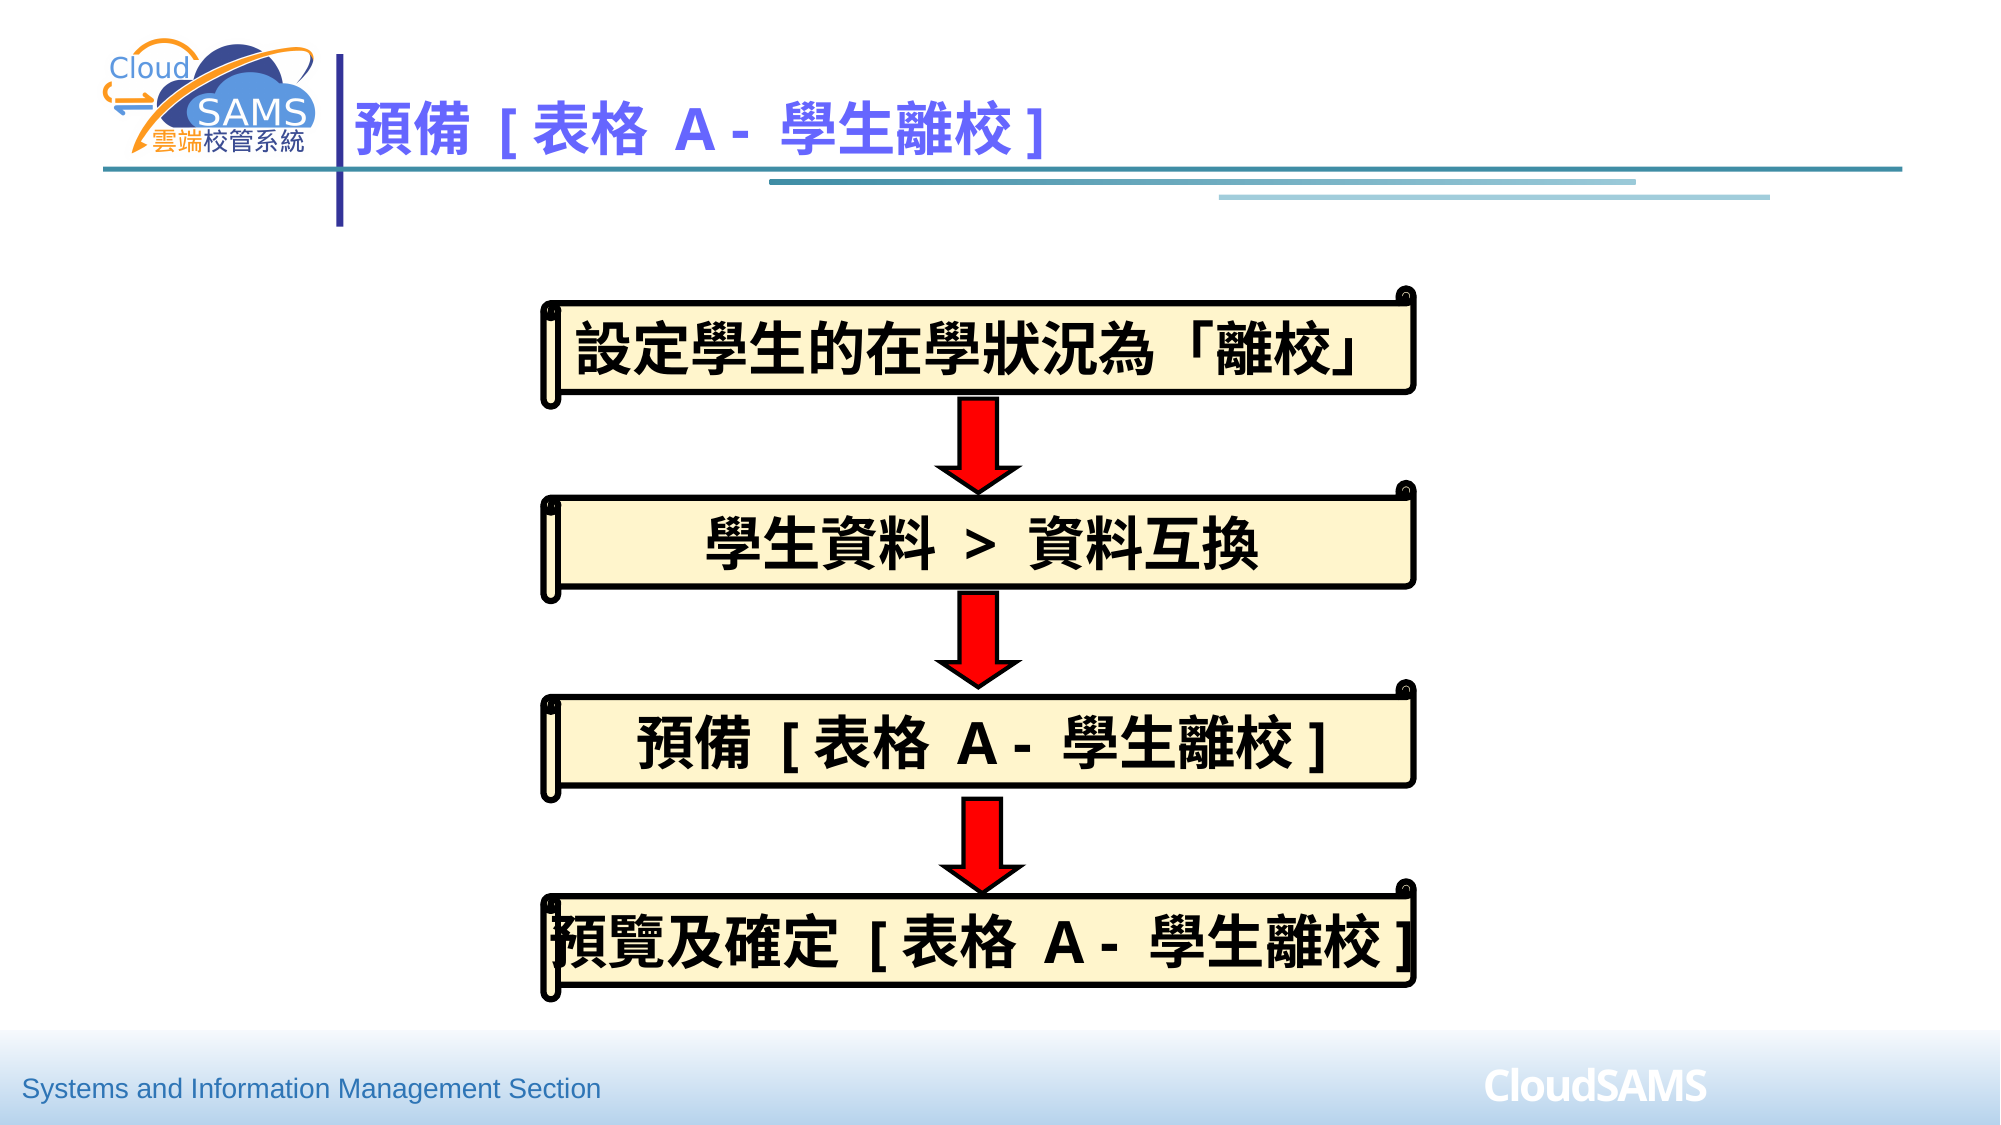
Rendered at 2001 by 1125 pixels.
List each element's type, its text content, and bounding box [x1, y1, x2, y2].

text_box [940, 398, 1016, 493]
text_box 預備 [表格 A - 學生離校] [543, 682, 1414, 801]
text_box [940, 592, 1016, 688]
text_box 預覽及確定 [表格 A - 學生離校] [543, 881, 1414, 1000]
picture [87, 7, 349, 175]
title 預備 [表格 A - 學生離校] [340, 44, 1907, 170]
text_box [944, 798, 1020, 894]
text_box 學生資料 > 資料互換 [543, 483, 1414, 602]
text_box 設定學生的在學狀況為「離校」 [543, 288, 1414, 407]
